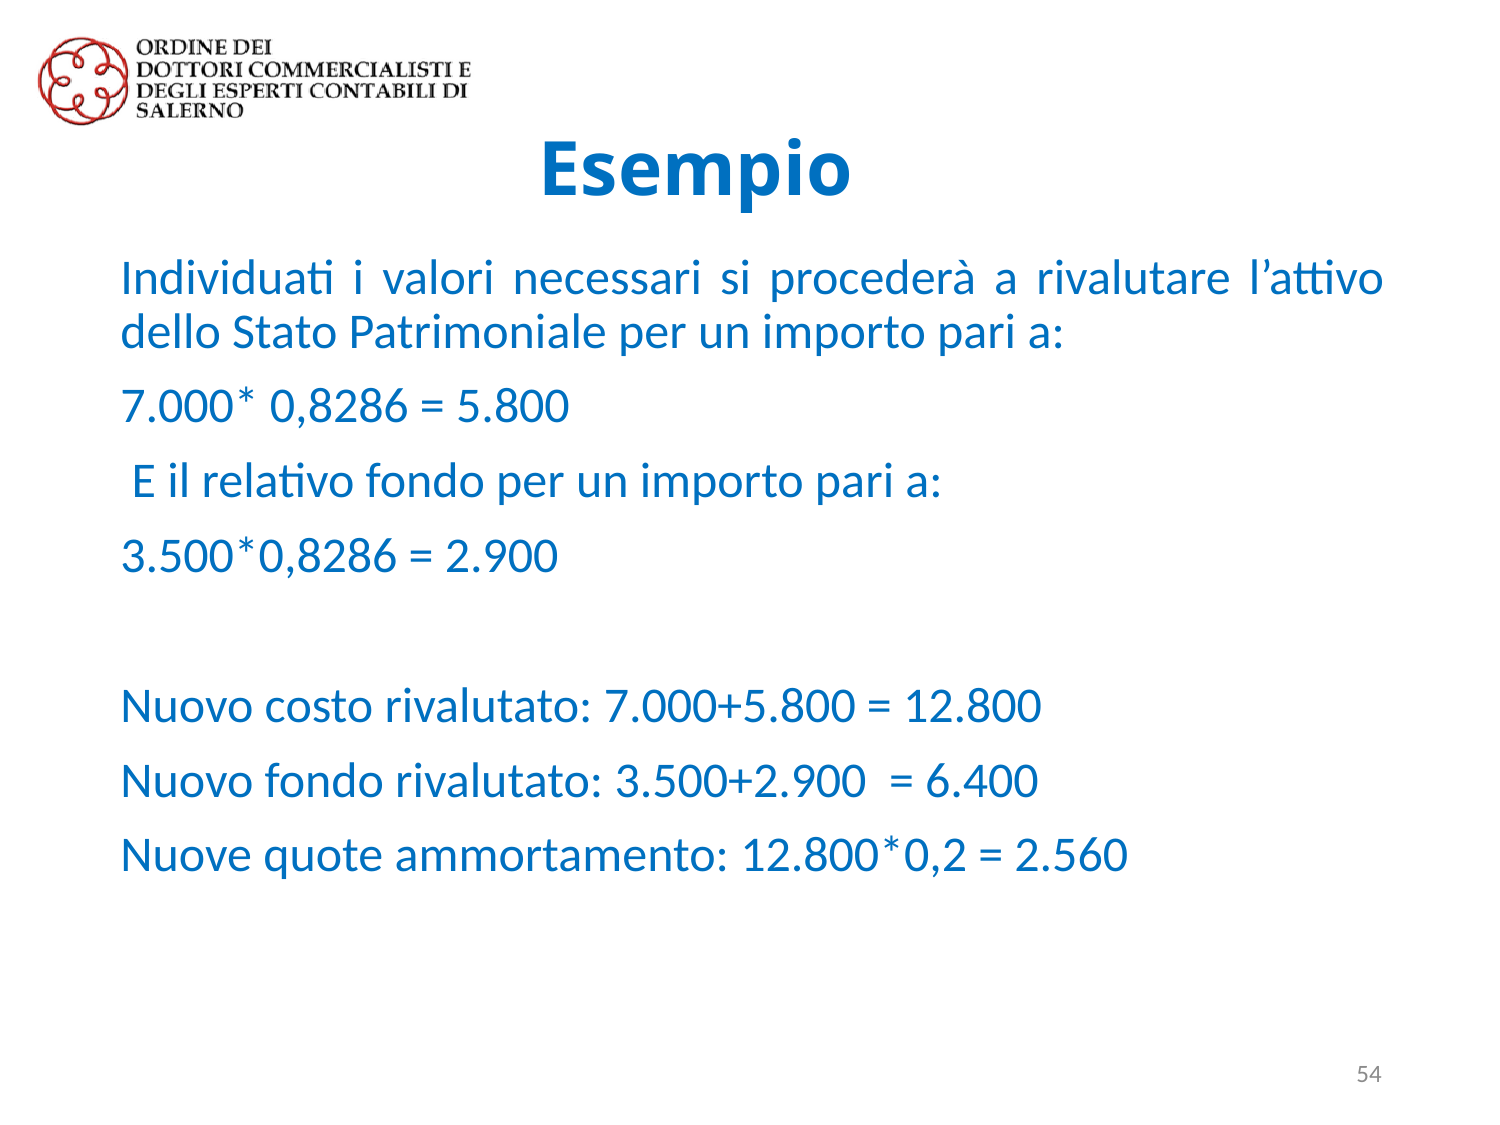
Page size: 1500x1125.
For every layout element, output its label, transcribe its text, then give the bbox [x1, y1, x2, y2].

title Esempio [58, 123, 1334, 220]
slide_number 54 [1059, 1042, 1397, 1103]
picture [29, 29, 479, 127]
subtitle Individuati i valori necessari si procederà a rivalutare l’attivo dello Stato Patrimoniale per un importo pari a: 7.000* 0,8286 = 5.800 E il relativo fondo per un importo pari a: 3.500*0,8286 = 2.900 Nuovo costo rivalutato: 7.000+5.800 = 12.800 Nuovo fondo rivalutato: 3.500+2.900 = 6.400 Nuove quote ammortamento: 12.800*0,2 = 2.560 [105, 243, 1400, 1047]
